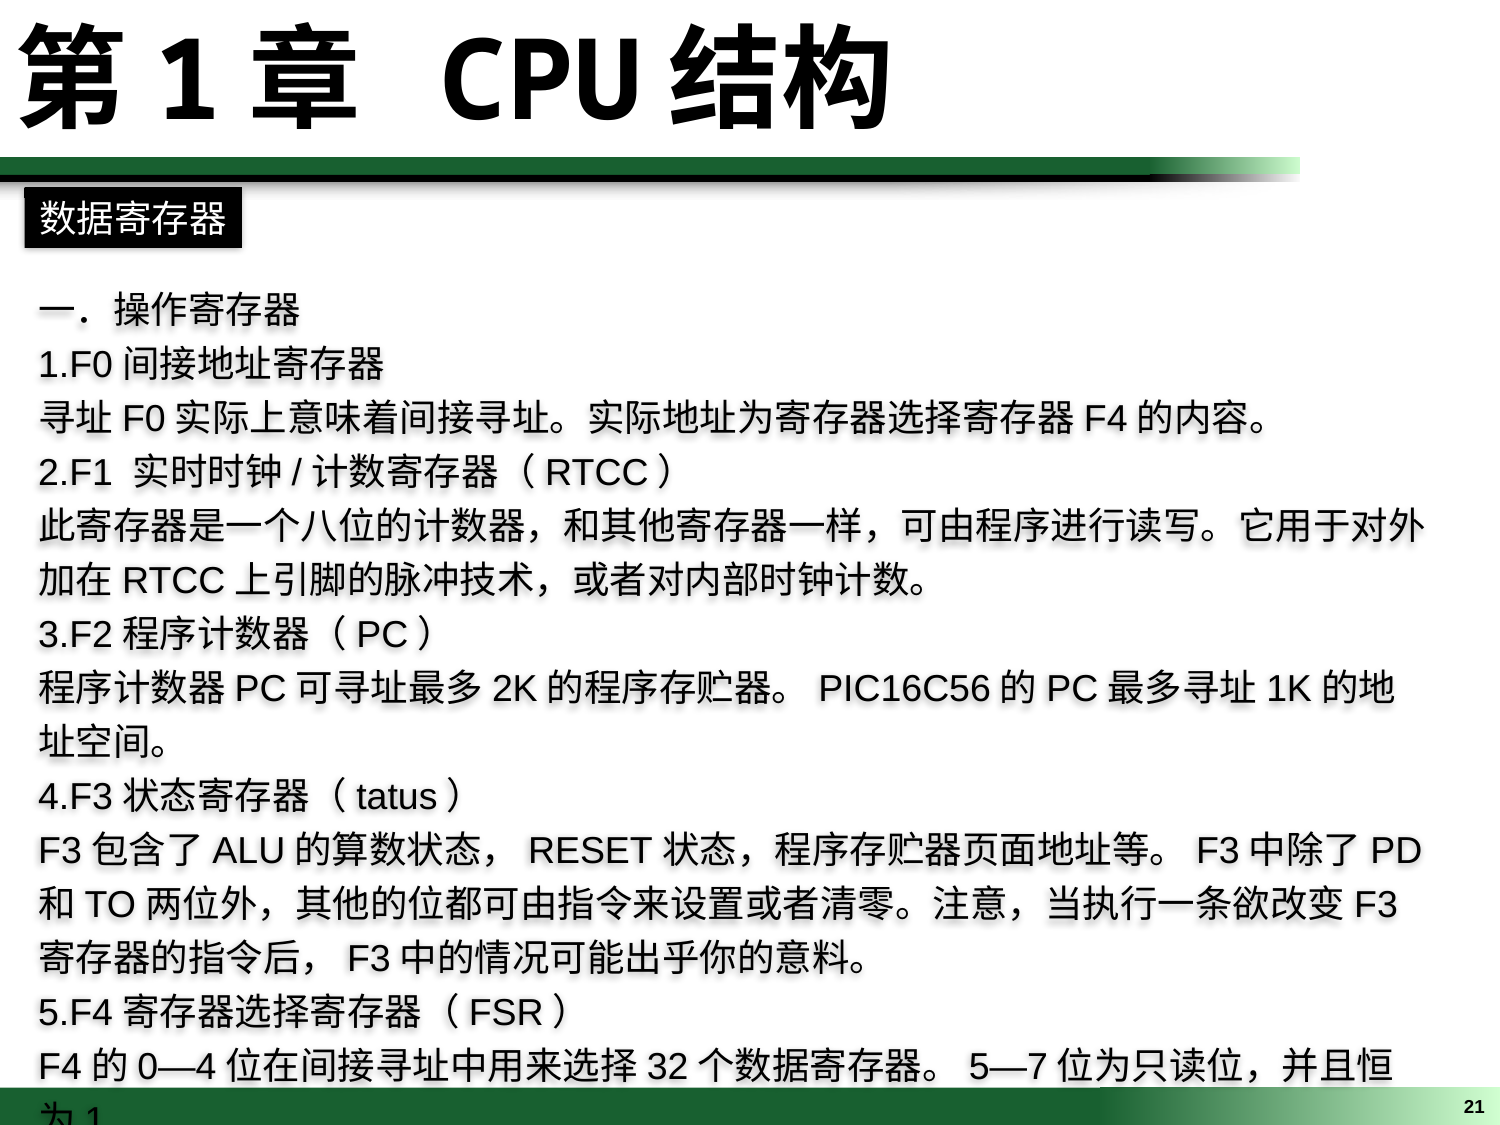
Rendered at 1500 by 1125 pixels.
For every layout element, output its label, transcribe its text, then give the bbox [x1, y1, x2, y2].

text_box 第1章 CPU结构 [0, 0, 1260, 167]
text_box 一．操作寄存器 1.F0间接地址寄存器 寻址F0实际上意味着间接寻址。实际地址为寄存器选择寄存器F4的内容。 2.F1 实时时钟/计数寄存器（RTCC） 此寄存器是一个八位的计数器，和其他寄存器一样，可由程序进行读写。它用于对外加在RTCC上引脚的脉冲技术，或者对内部时钟计数。 3.F2程序计数器（PC） 程序计数器PC可寻址最多2K的程序存贮器。PIC16C56的PC最多寻址1K的地址空间。 4.F3状态寄存器（tatus） F3包含了ALU的算数状态，RESET状态，程序存贮器页面地址等。F3中除了PD和TO两位外，其他的位都可由指令来设置或者清零。注意，当执行一条欲改变F3寄存器的指令后，F3中的情况可能出乎你的意料。 5.F4寄存器选择寄存器（FSR） F4的0—4位在间接寻址中用来选择32个数据寄存器。5—7位为只读位，并且恒为1. [23, 270, 1442, 1125]
slide_number 21 [1447, 1087, 1500, 1125]
picture [0, 174, 1313, 200]
text_box 数据寄存器 [24, 187, 242, 248]
